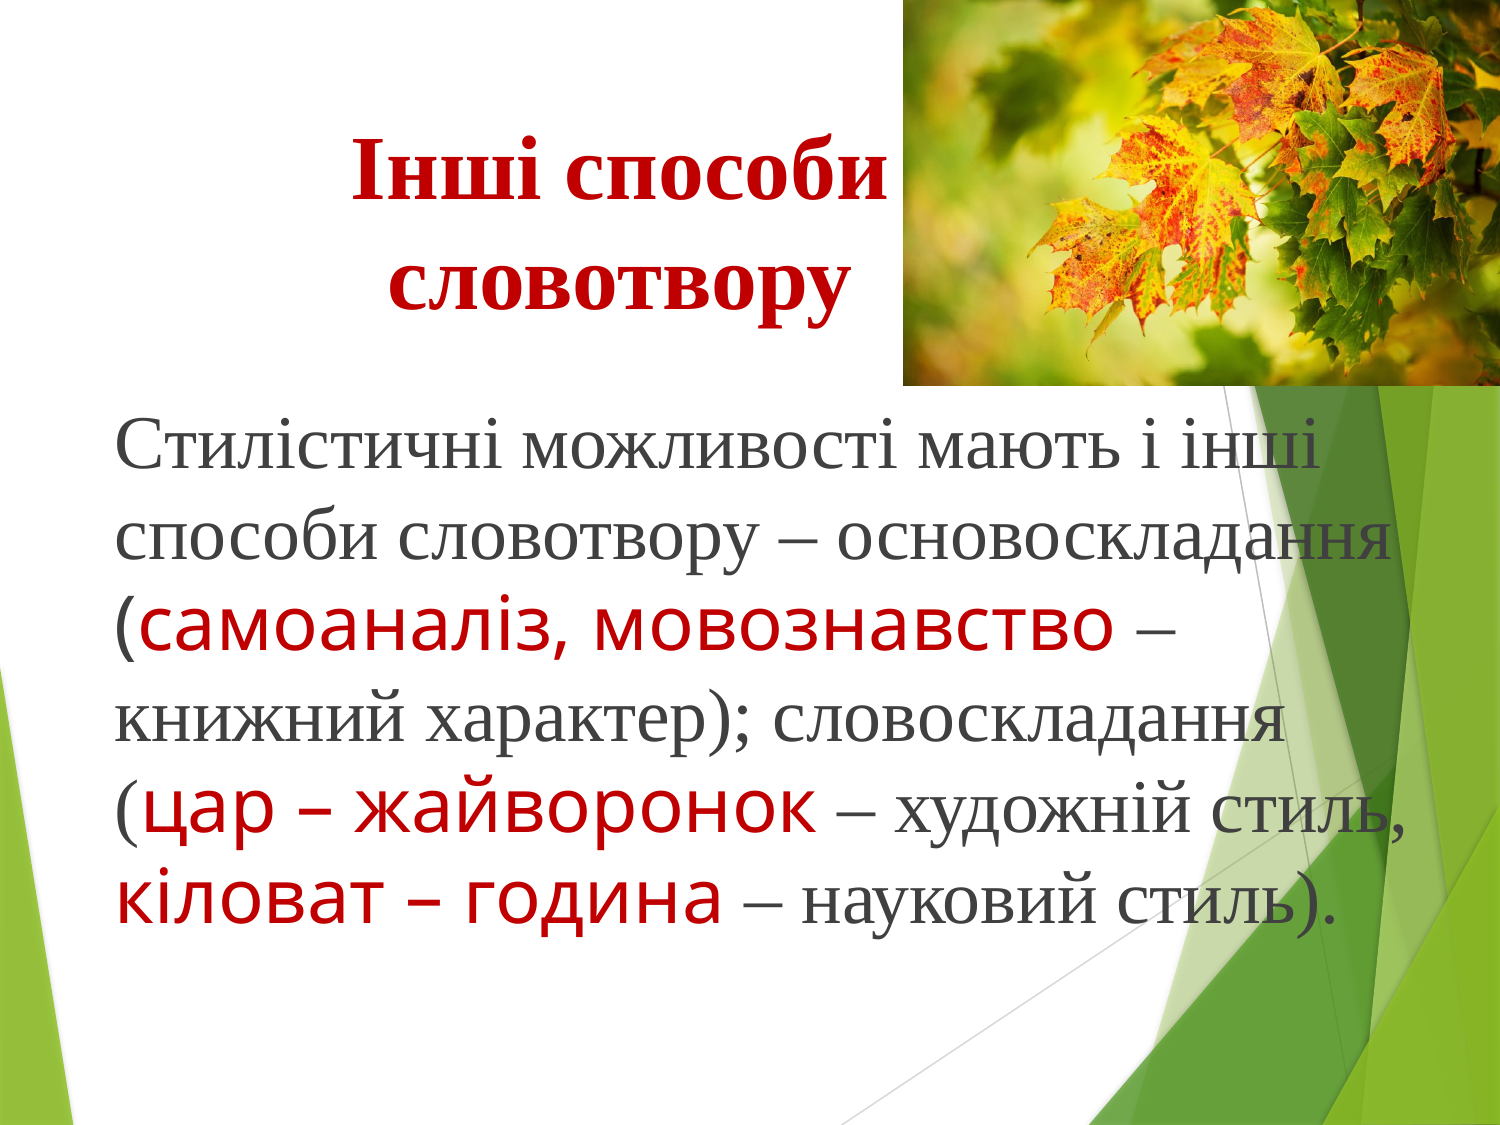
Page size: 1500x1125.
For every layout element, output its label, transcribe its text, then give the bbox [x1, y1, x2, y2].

list Стилістичні можливості мають і інші способи словотвору – основоскладання (самоаналіз, мовознавство – книжний характер); словоскладання (цар – жайворонок – художній стиль, кіловат – година – науковий стиль). [99, 385, 1436, 1035]
title Інші способи словотвору [99, 99, 898, 317]
picture [903, 0, 1500, 386]
